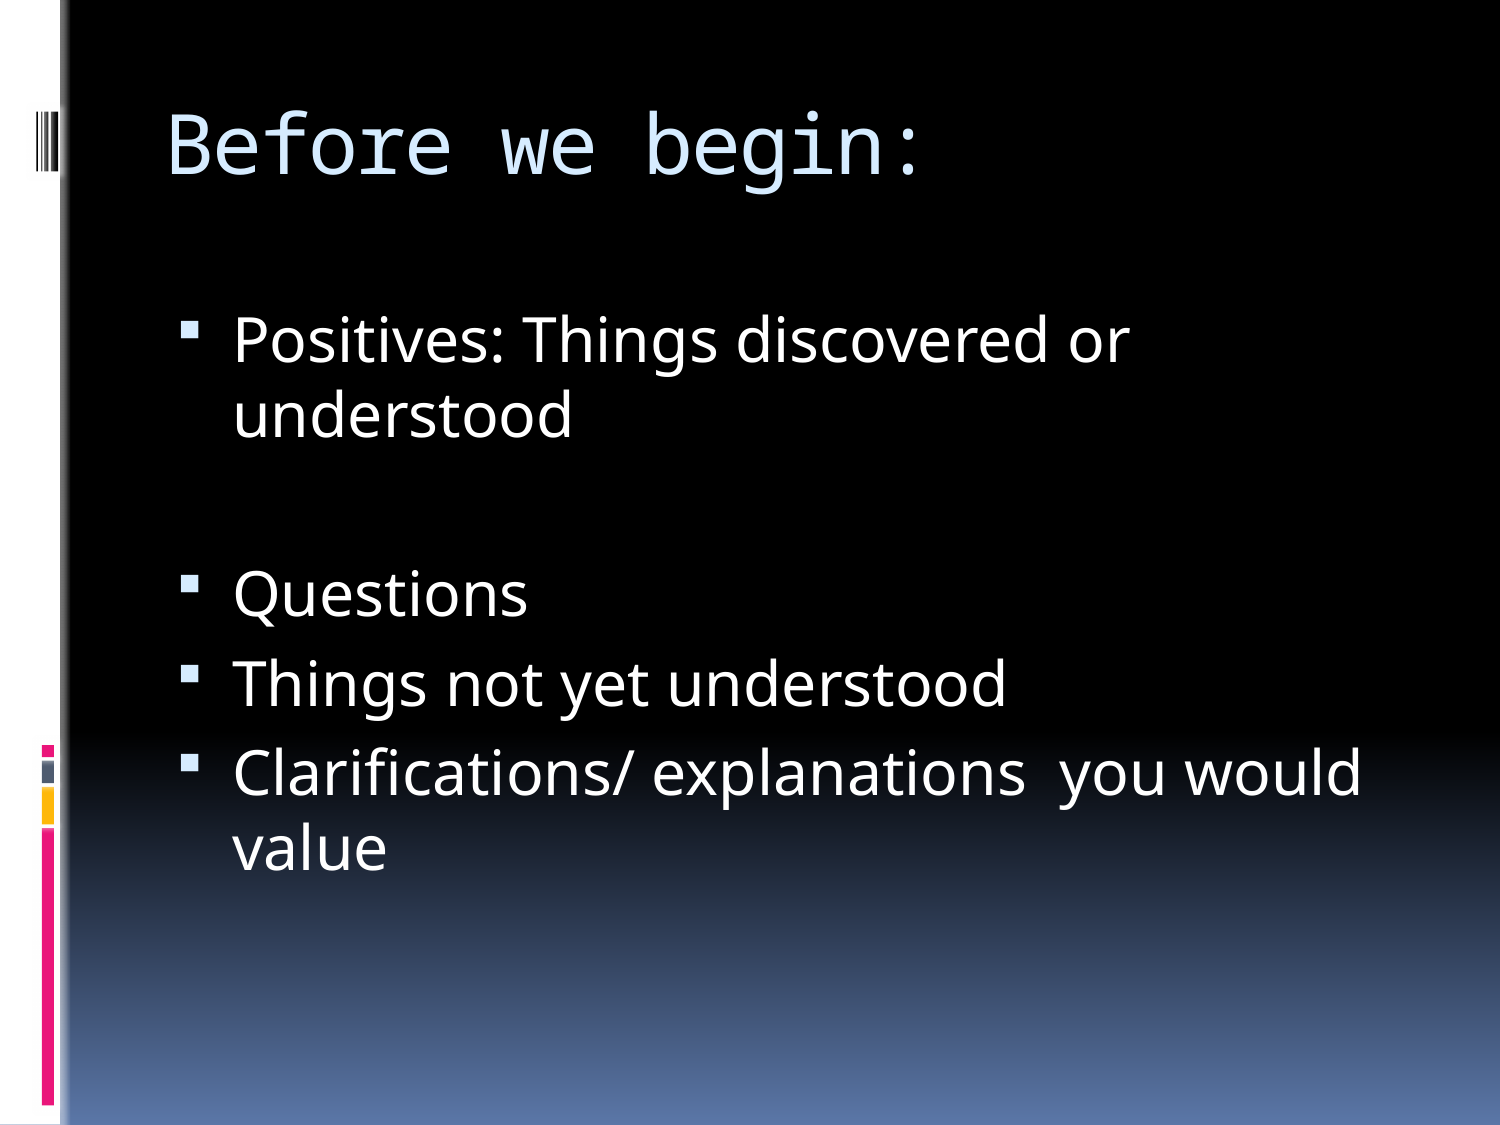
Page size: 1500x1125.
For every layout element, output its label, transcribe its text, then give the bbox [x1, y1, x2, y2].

list Positives: Things discovered or understood Questions Things not yet understood Clarifications/ explanations you would value [150, 292, 1425, 1043]
title Before we begin: [150, 83, 1425, 234]
